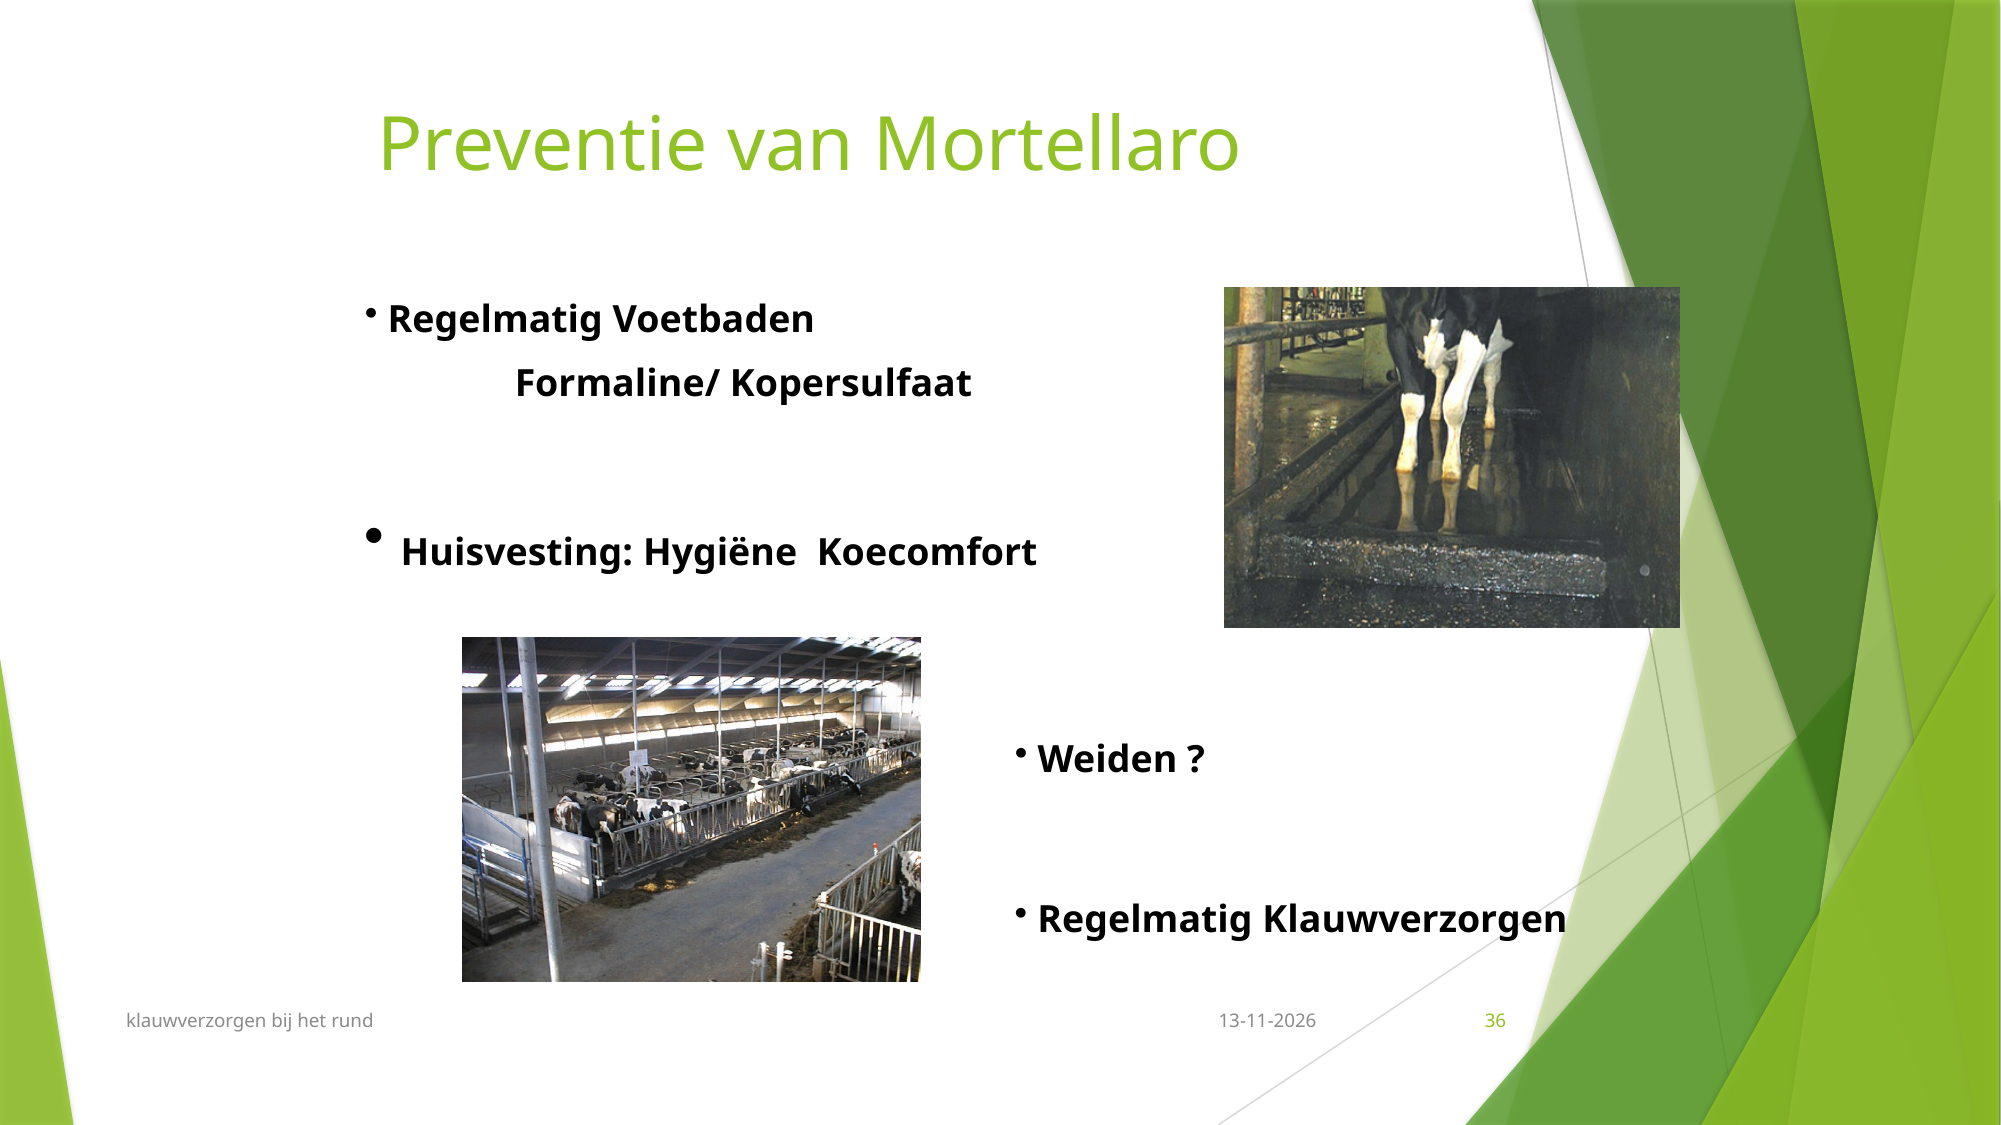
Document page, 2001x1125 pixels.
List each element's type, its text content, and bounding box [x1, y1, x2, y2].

picture [1224, 286, 1680, 629]
text_box Regelmatig Voetbaden Formaline/ Kopersulfaat [349, 287, 1223, 411]
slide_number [1181, 991, 1332, 1051]
slide_number 36 [1409, 991, 1522, 1051]
text_box Weiden ? [999, 727, 1488, 787]
text_box Regelmatig Klauwverzorgen [999, 887, 1825, 948]
text_box Huisvesting: Hygiëne Koecomfort [349, 500, 1219, 585]
footer klauwverzorgen bij het rund [111, 991, 1145, 1051]
title Preventie van Mortellaro [362, 87, 1638, 275]
picture [461, 636, 922, 982]
